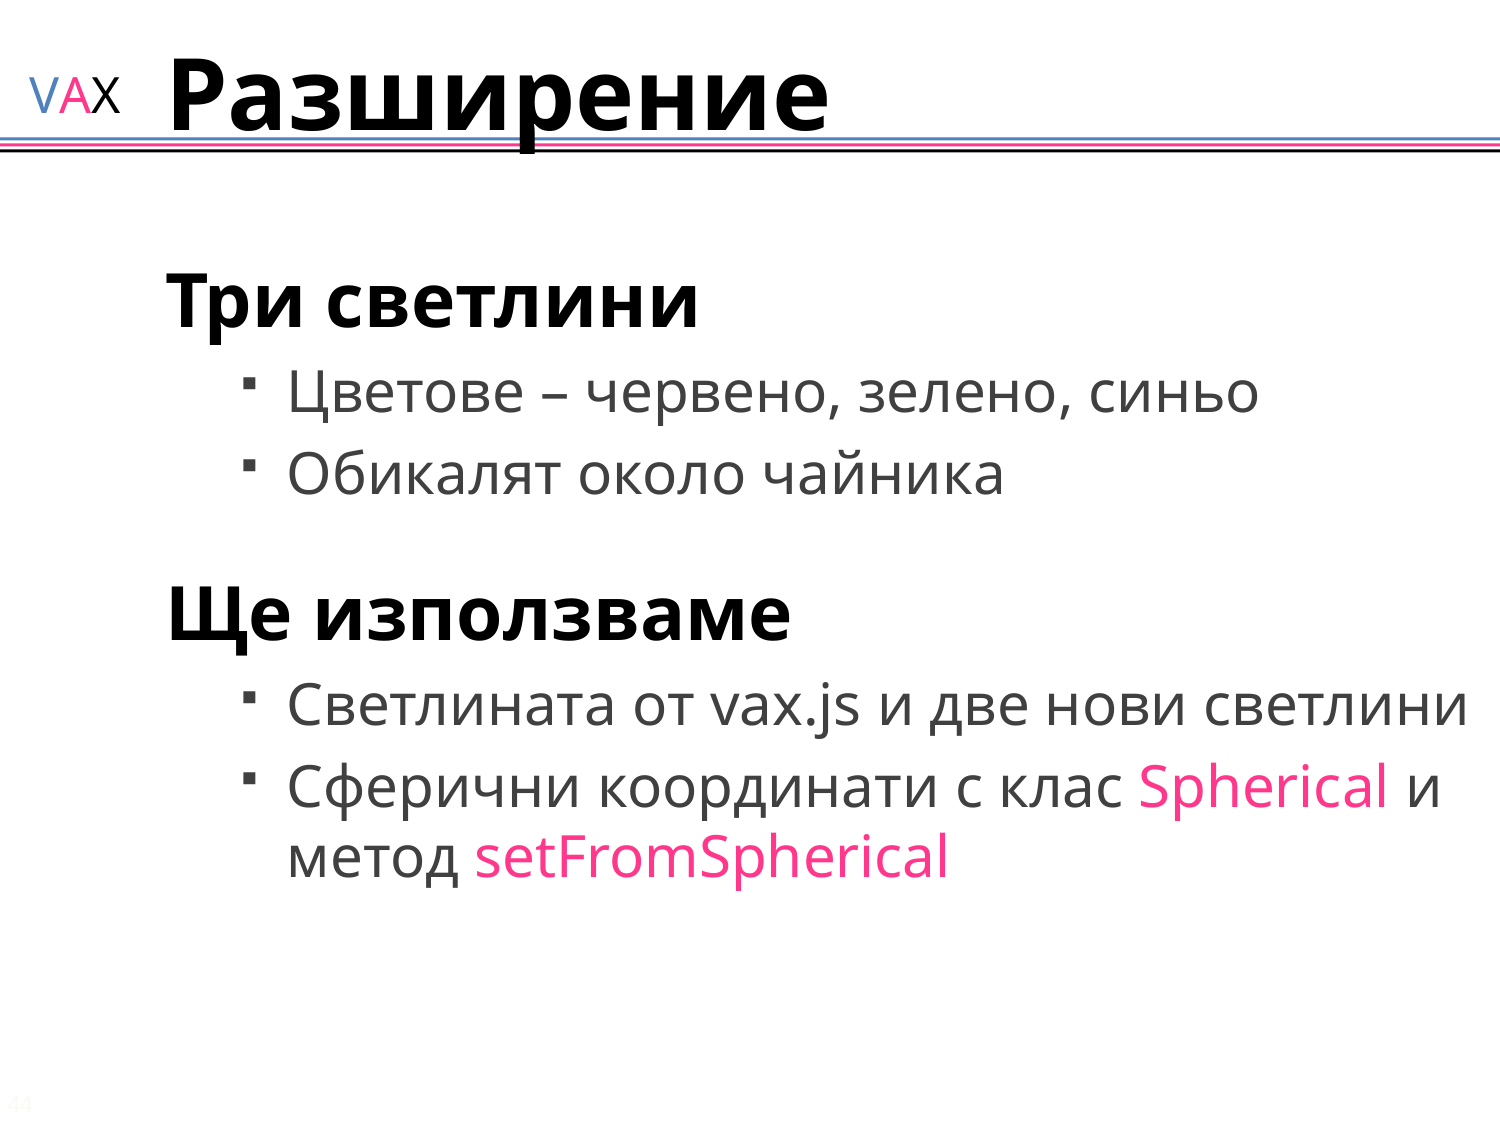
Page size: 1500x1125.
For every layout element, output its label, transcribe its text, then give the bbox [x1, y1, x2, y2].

list Три светлини Цветове – червено, зелено, синьо Обикалят около чайника Ще използваме Светлината от vax.js и две нови светлини Сферични координати с клас Spherical и метод setFromSpherical [150, 200, 1488, 1113]
title Разширение [0, 37, 1500, 144]
